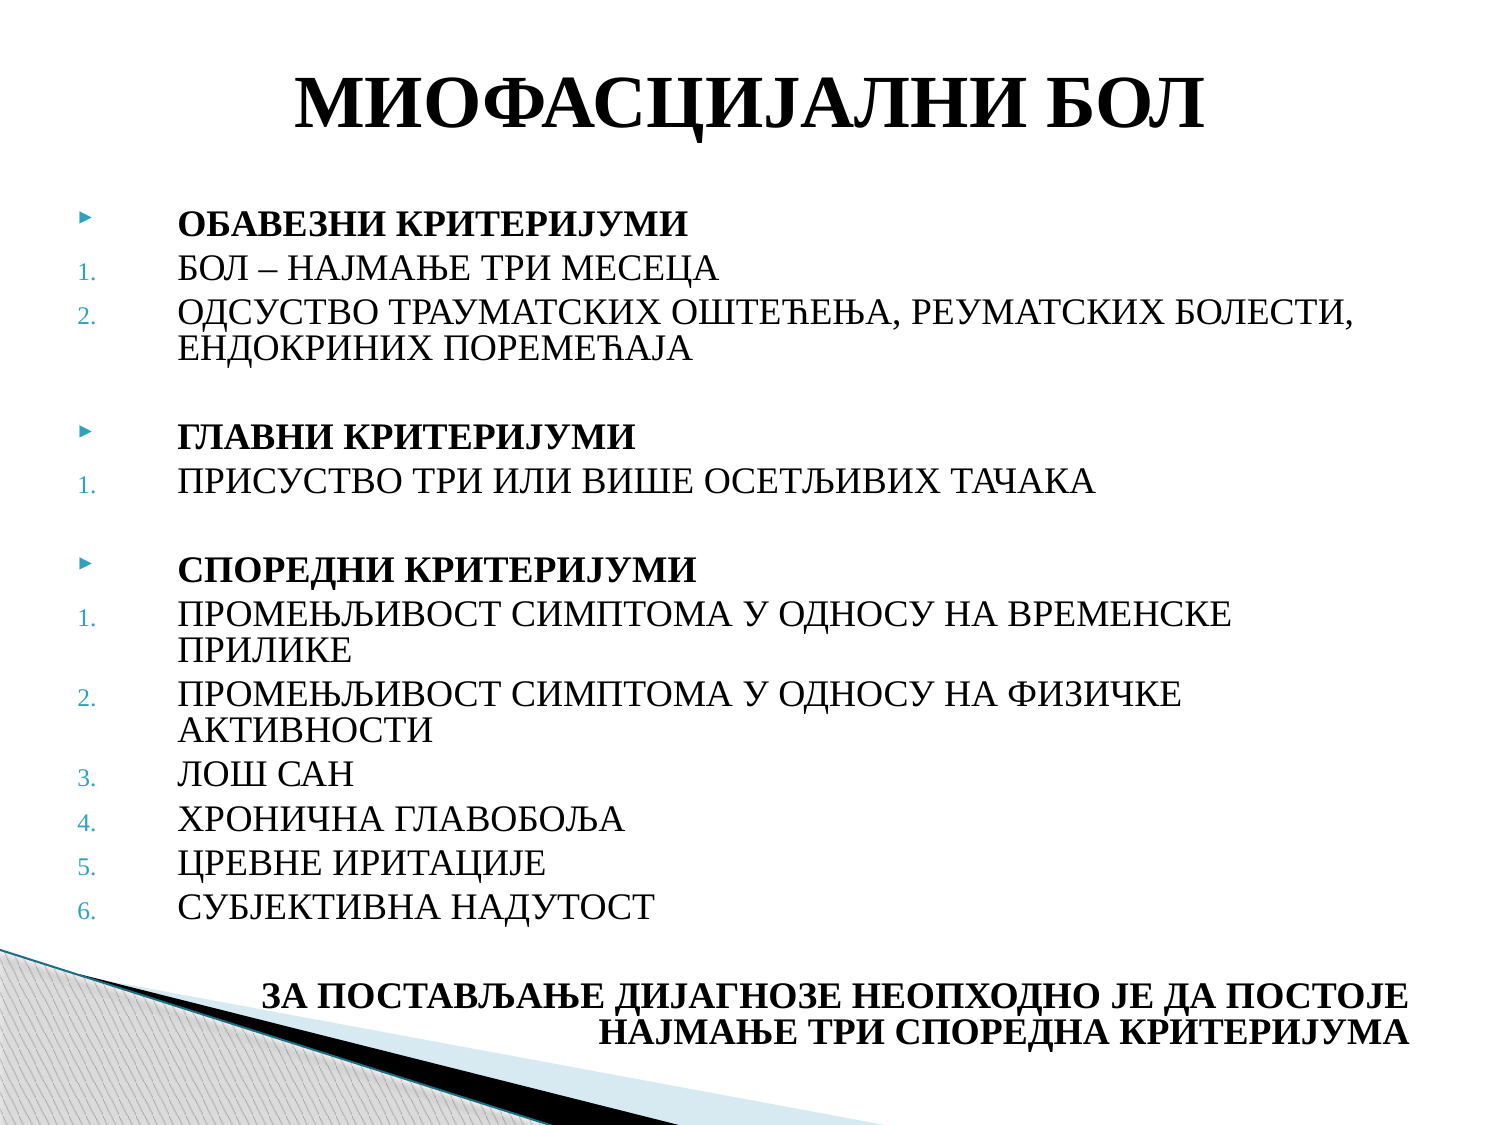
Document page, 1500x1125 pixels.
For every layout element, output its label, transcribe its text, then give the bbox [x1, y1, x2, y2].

title МИОФАСЦИЈАЛНИ БОЛ [75, 45, 1425, 150]
list ОБАВЕЗНИ КРИТЕРИЈУМИ БОЛ – НАЈМАЊЕ ТРИ МЕСЕЦА ОДСУСТВО ТРАУМАТСКИХ ОШТЕЋЕЊА, РЕУМАТСКИХ БОЛЕСТИ, ЕНДОКРИНИХ ПОРЕМЕЋАЈА ГЛАВНИ КРИТЕРИЈУМИ ПРИСУСТВО ТРИ ИЛИ ВИШЕ ОСЕТЉИВИХ ТАЧАКА СПОРЕДНИ КРИТЕРИЈУМИ ПРОМЕЊЉИВОСТ СИМПТОМА У ОДНОСУ НА ВРЕМЕНСКЕ ПРИЛИКЕ ПРОМЕЊЉИВОСТ СИМПТОМА У ОДНОСУ НА ФИЗИЧКЕ АКТИВНОСТИ ЛОШ САН ХРОНИЧНА ГЛАВОБОЉА ЦРЕВНЕ ИРИТАЦИЈЕ СУБЈЕКТИВНА НАДУТОСТ ЗА ПОСТАВЉАЊЕ ДИЈАГНОЗЕ НЕОПХОДНО ЈЕ ДА ПОСТОЈЕ НАЈМАЊЕ ТРИ СПОРЕДНА КРИТЕРИЈУМА [62, 200, 1425, 1088]
